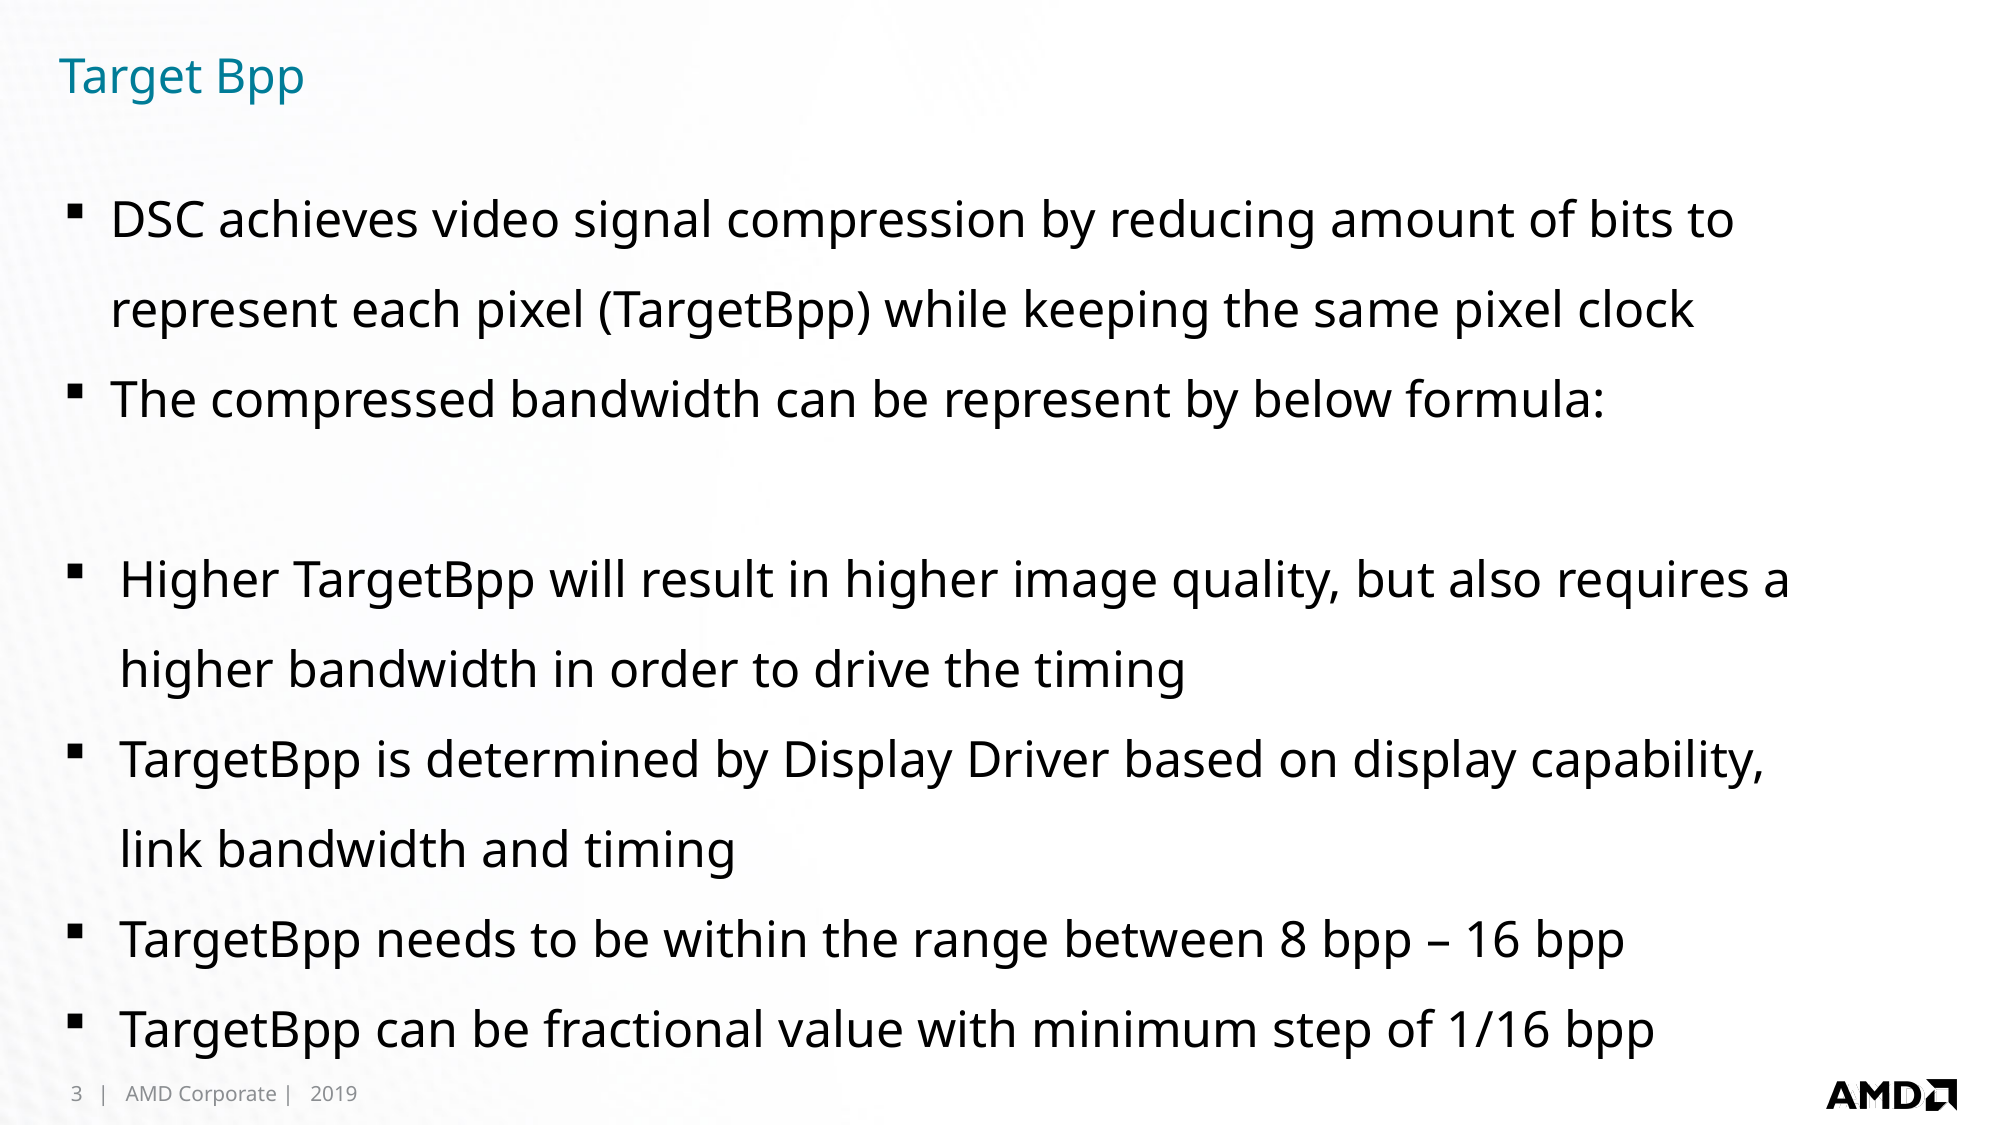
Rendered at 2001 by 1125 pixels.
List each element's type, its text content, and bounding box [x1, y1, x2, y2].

footer | AMD Corporate | 2019 [98, 1065, 773, 1125]
title Target Bpp [43, 43, 1957, 112]
slide_number 3 [0, 1065, 98, 1125]
picture [0, 0, 2000, 1125]
